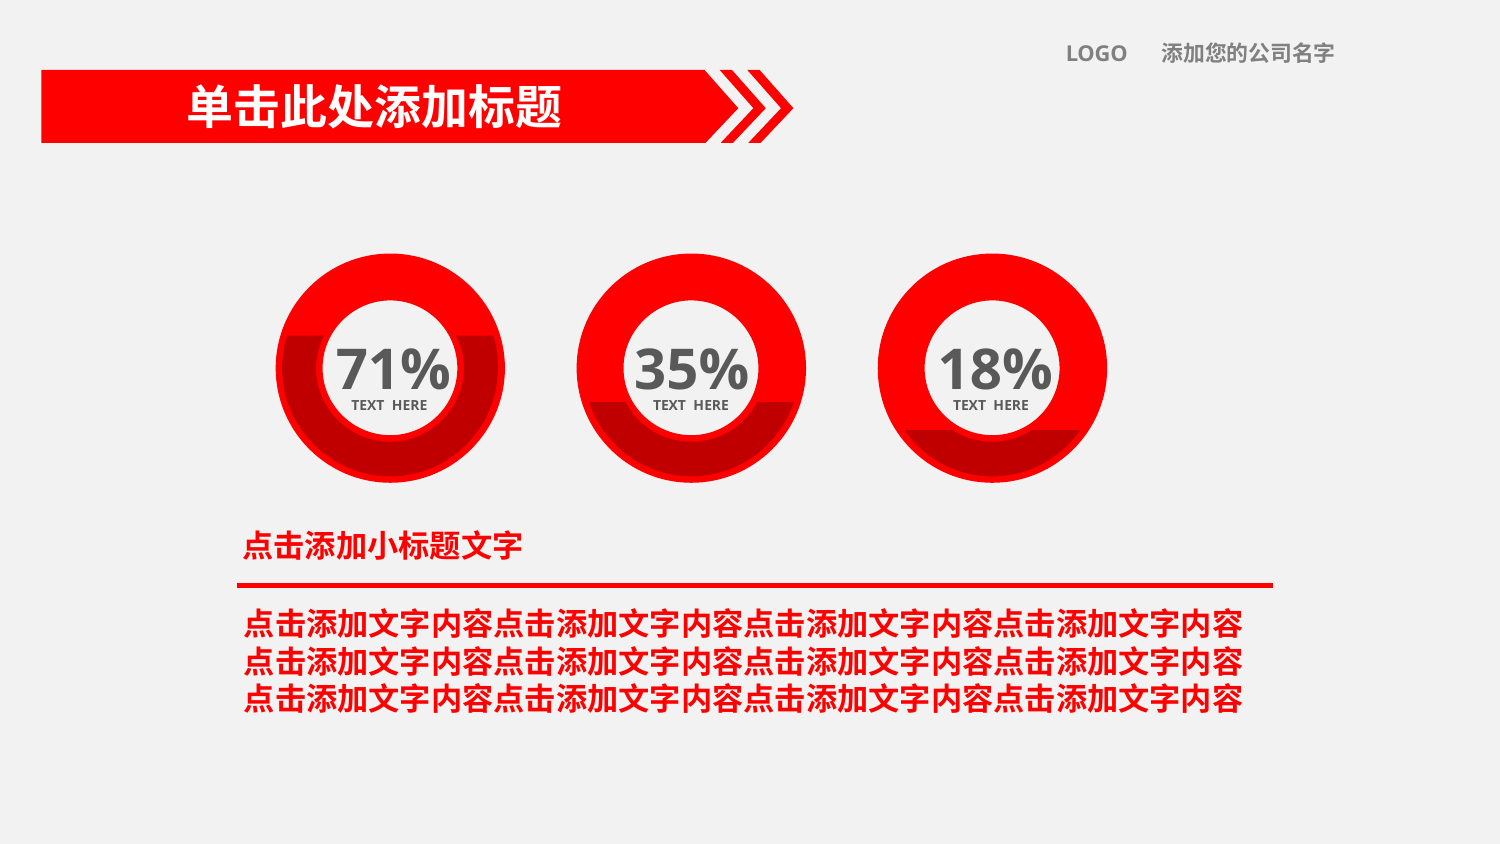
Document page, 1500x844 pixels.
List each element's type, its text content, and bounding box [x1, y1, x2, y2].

text_box 点击添加小标题文字 [227, 519, 599, 572]
text_box LOGO 添加您的公司名字 [1051, 32, 1431, 74]
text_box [41, 69, 794, 144]
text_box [576, 253, 807, 483]
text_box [275, 253, 506, 483]
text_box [877, 253, 1108, 483]
text_box 点击添加文字内容点击添加文字内容点击添加文字内容点击添加文字内容 点击添加文字内容点击添加文字内容点击添加文字内容点击添加文字内容 点击添加文字内容点击添加文字内容点击添加文字内容点击添加文字内容 [228, 597, 1300, 725]
